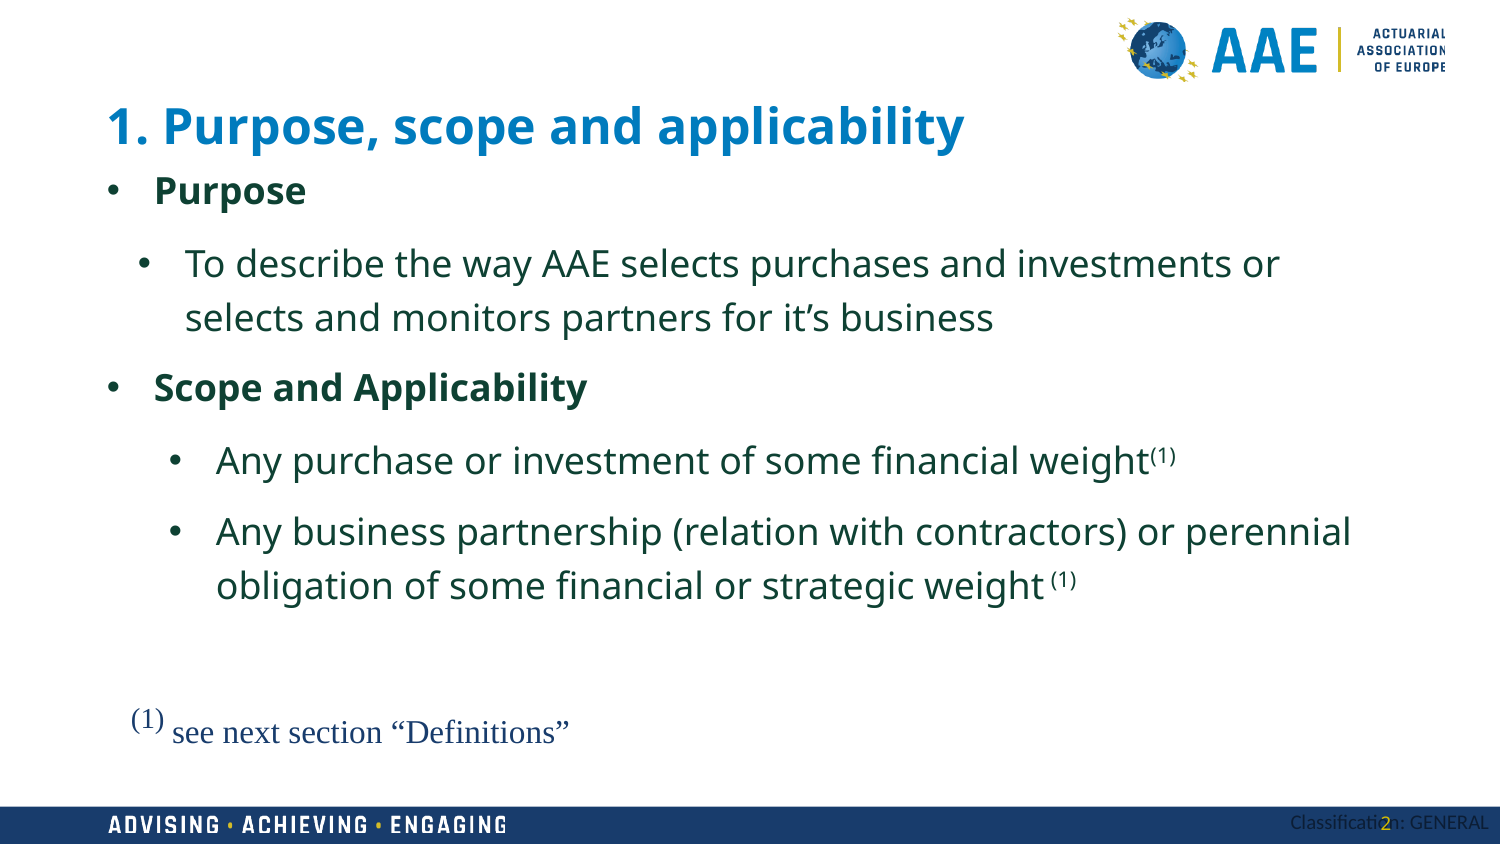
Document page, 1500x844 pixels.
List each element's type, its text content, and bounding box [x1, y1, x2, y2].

slide_number 2 [1102, 809, 1392, 842]
text_box (1) see next section “Definitions” [108, 685, 1394, 761]
title 1. Purpose, scope and applicability [106, 94, 1392, 157]
list Purpose To describe the way AAE selects purchases and investments or selects and monitors partners for it’s business Scope and Applicability Any purchase or investment of some financial weight(1) Any business partnership (relation with contractors) or perennial obligation of some financial or strategic weight (1) [106, 157, 1392, 682]
